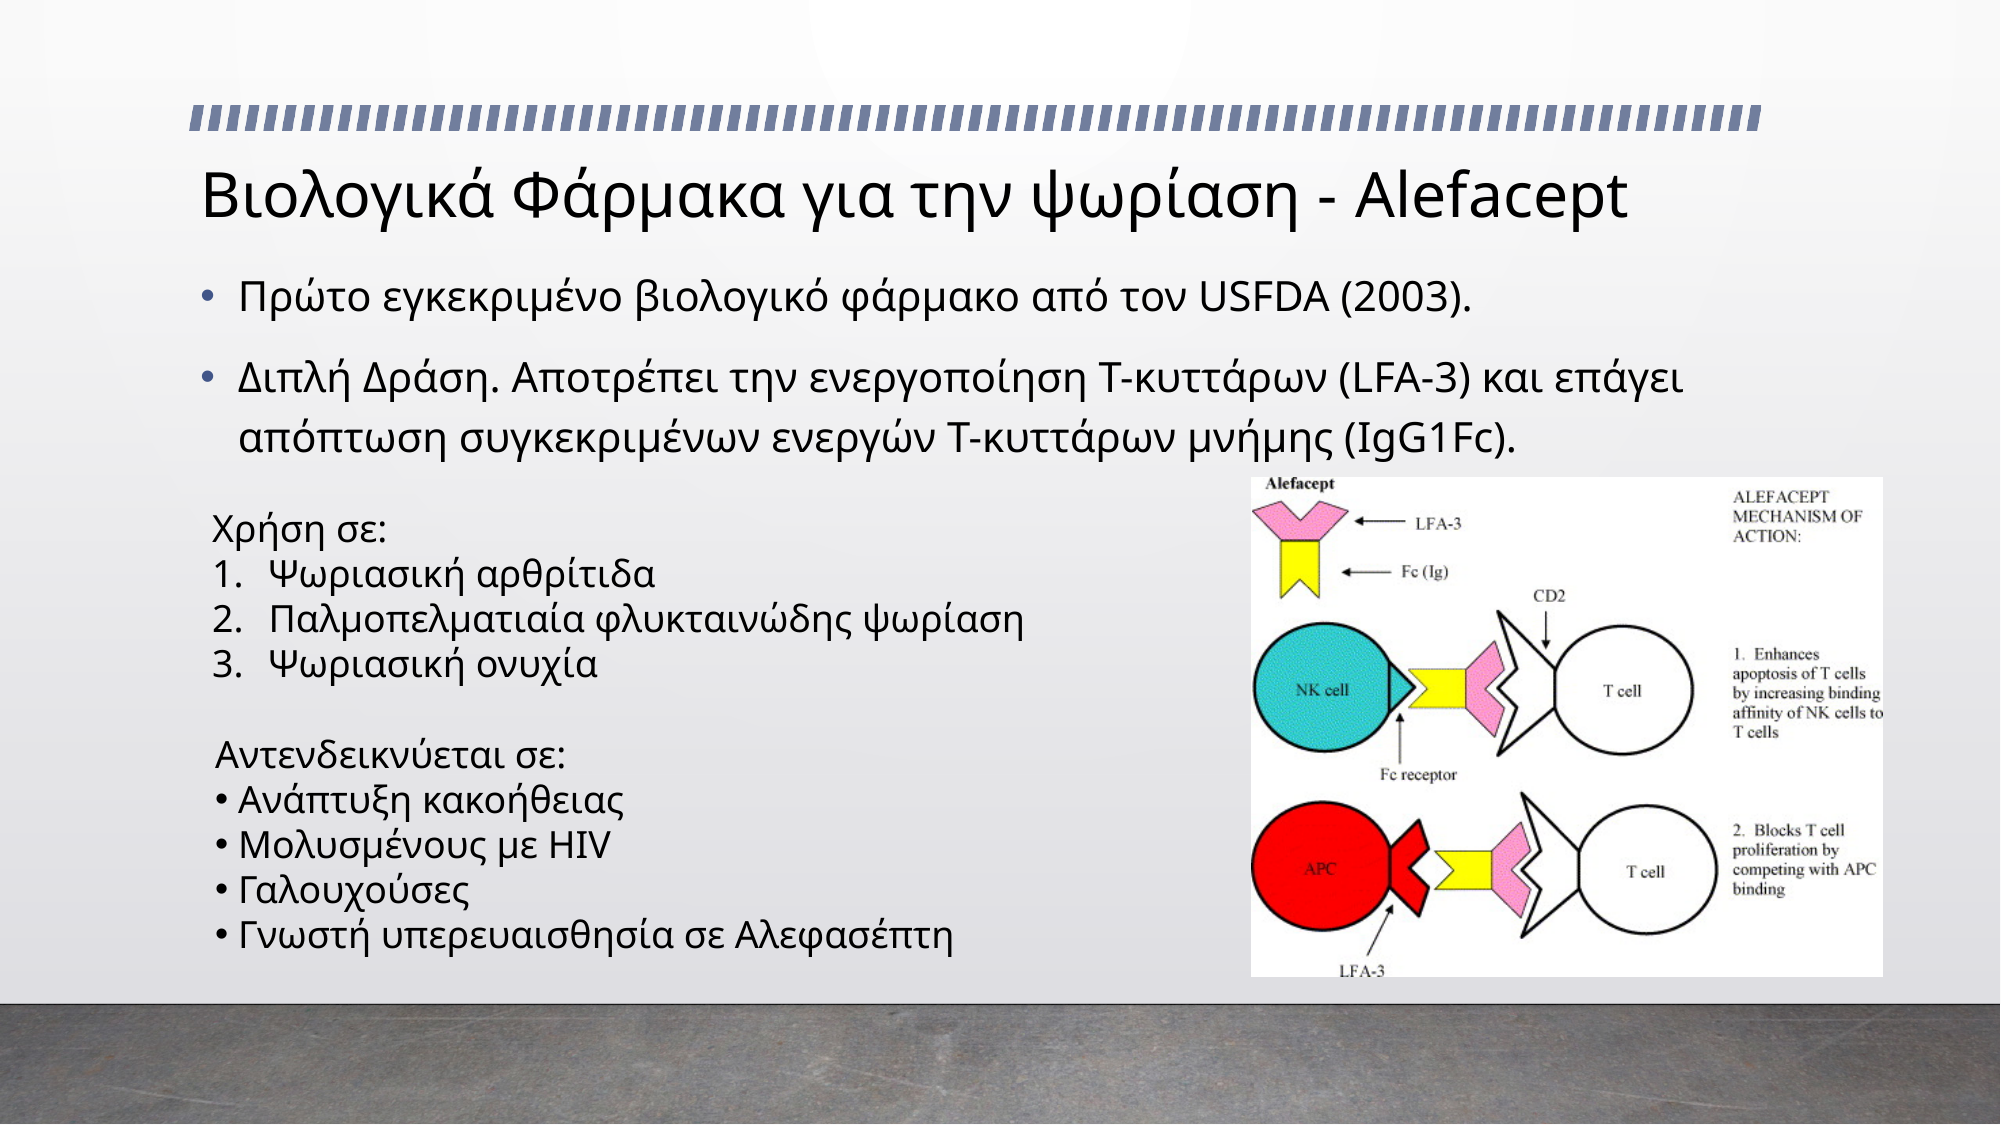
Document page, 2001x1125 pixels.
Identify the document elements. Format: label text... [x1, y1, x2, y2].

text_box Χρήση σε: Ψωριασική αρθρίτιδα Παλμοπελματιαία φλυκταινώδης ψωρίαση Ψωριασική ονυχία [197, 497, 1078, 693]
text_box Αντενδεικνύεται σε: Ανάπτυξη κακοήθειας Μολυσμένους με HIV Γαλουχούσες Γνωστή υπερευαισθησία σε Αλεφασέπτη [200, 723, 985, 964]
list Πρώτο εγκεκριμένο βιολογικό φάρμακο από τον USFDA (2003). Διπλή Δράση. Αποτρέπει την ενεργοποίηση Τ-κυττάρων (LFA-3) και επάγει απόπτωση συγκεκριμένων ενεργών Τ-κυττάρων μνήμης (IgG1Fc). [185, 252, 1761, 489]
title Βιολογικά Φάρμακα για την ψωρίαση - Alefacept [185, 156, 1761, 252]
picture [1250, 477, 1883, 977]
picture [0, 1004, 2000, 1124]
